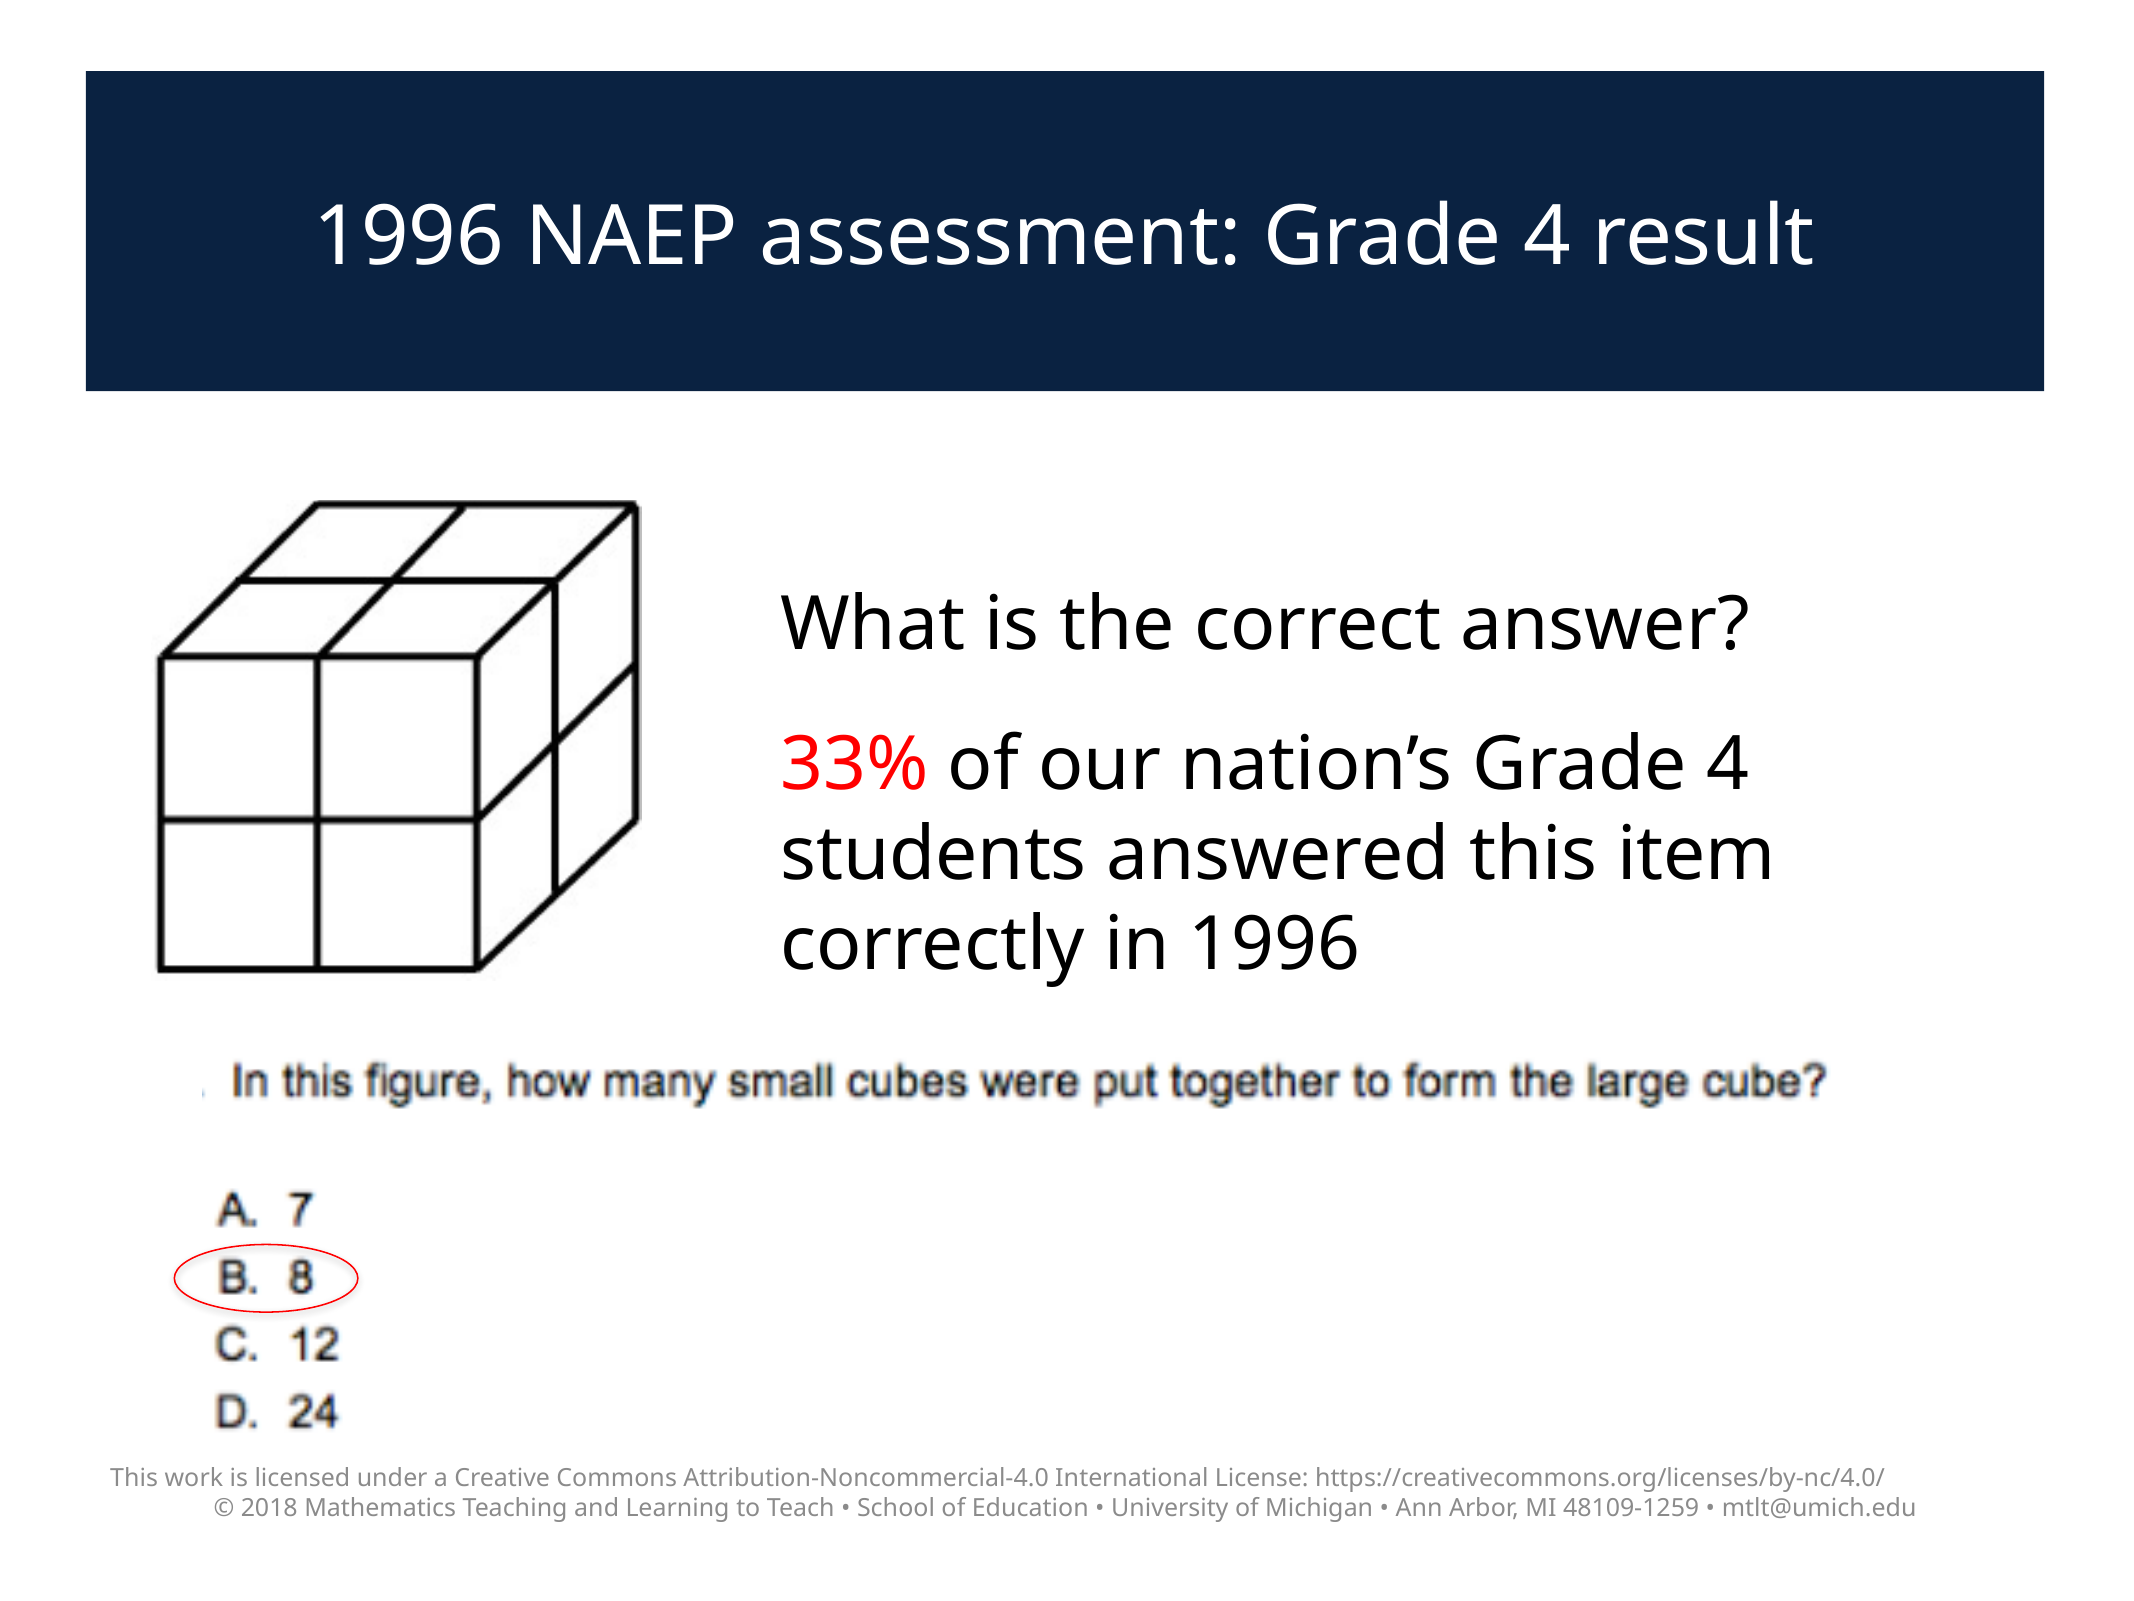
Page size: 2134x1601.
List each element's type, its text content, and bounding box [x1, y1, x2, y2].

list What is the correct answer? 33% of our nation’s Grade 4 students answered this item correctly in 1996 [88, 426, 2045, 1430]
text_box [173, 1256, 195, 1301]
title 1996 NAEP assessment: Grade 4 result [85, 71, 2045, 392]
picture [151, 500, 642, 981]
picture [201, 1027, 1843, 1455]
